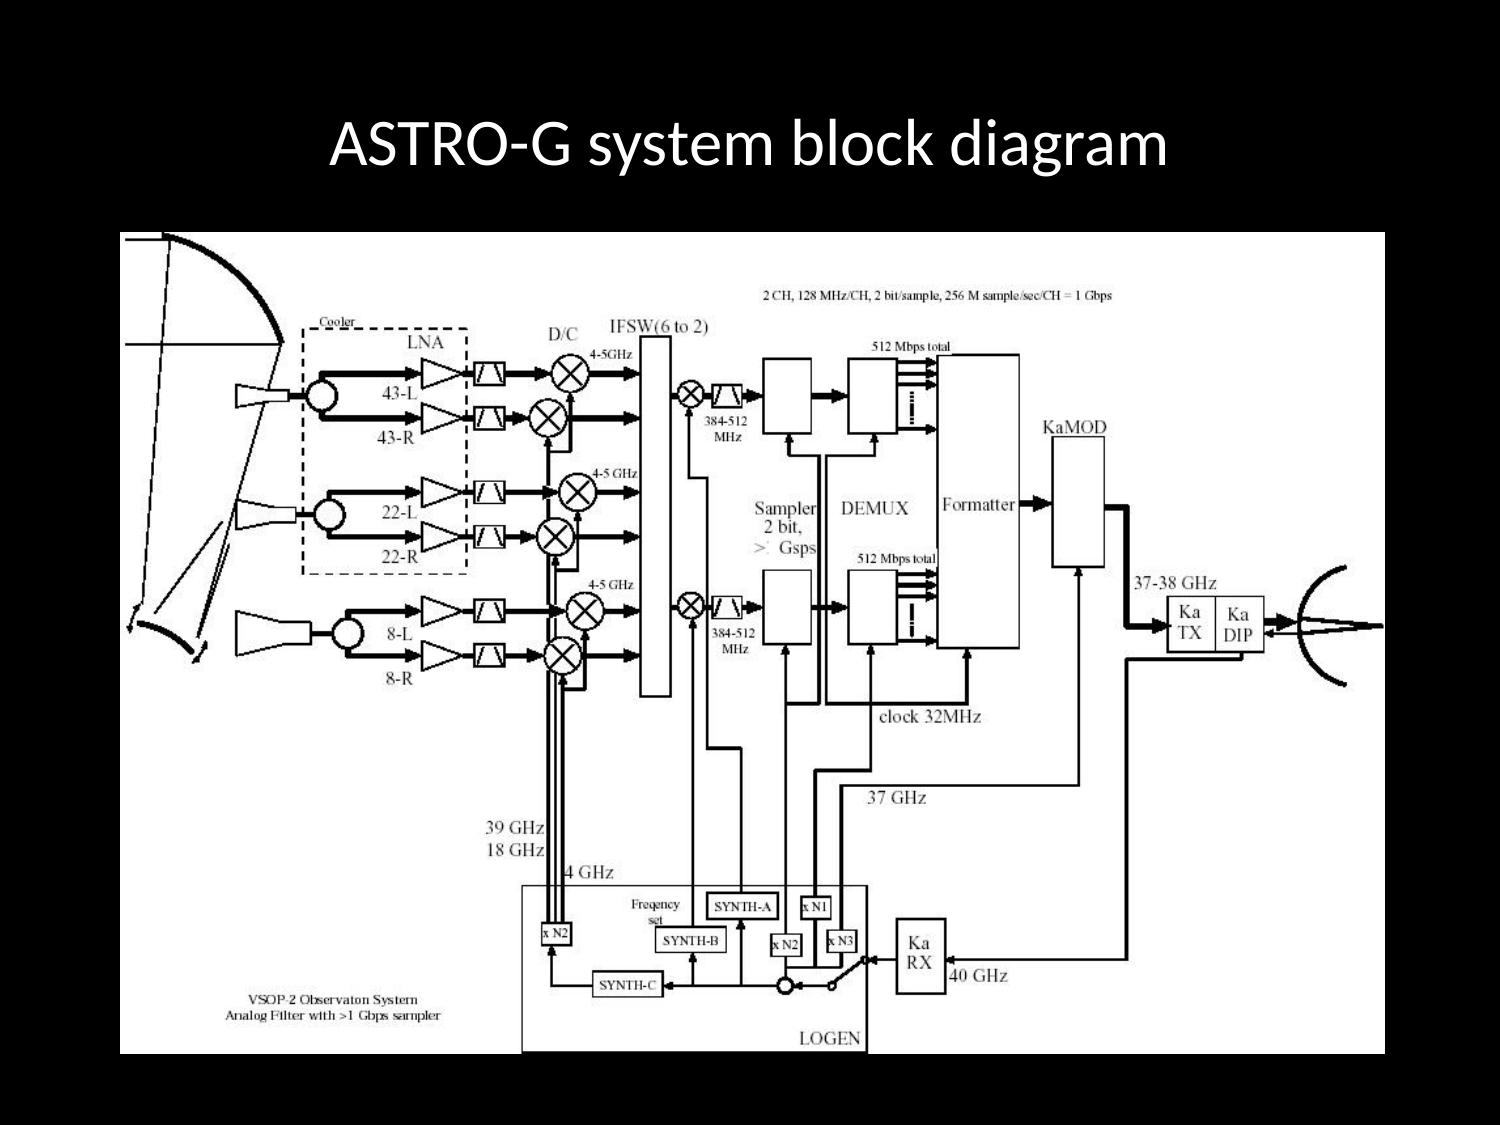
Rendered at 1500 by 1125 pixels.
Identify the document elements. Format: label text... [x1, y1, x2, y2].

title ASTRO-G system block diagram [75, 45, 1425, 233]
picture [119, 232, 1385, 1054]
